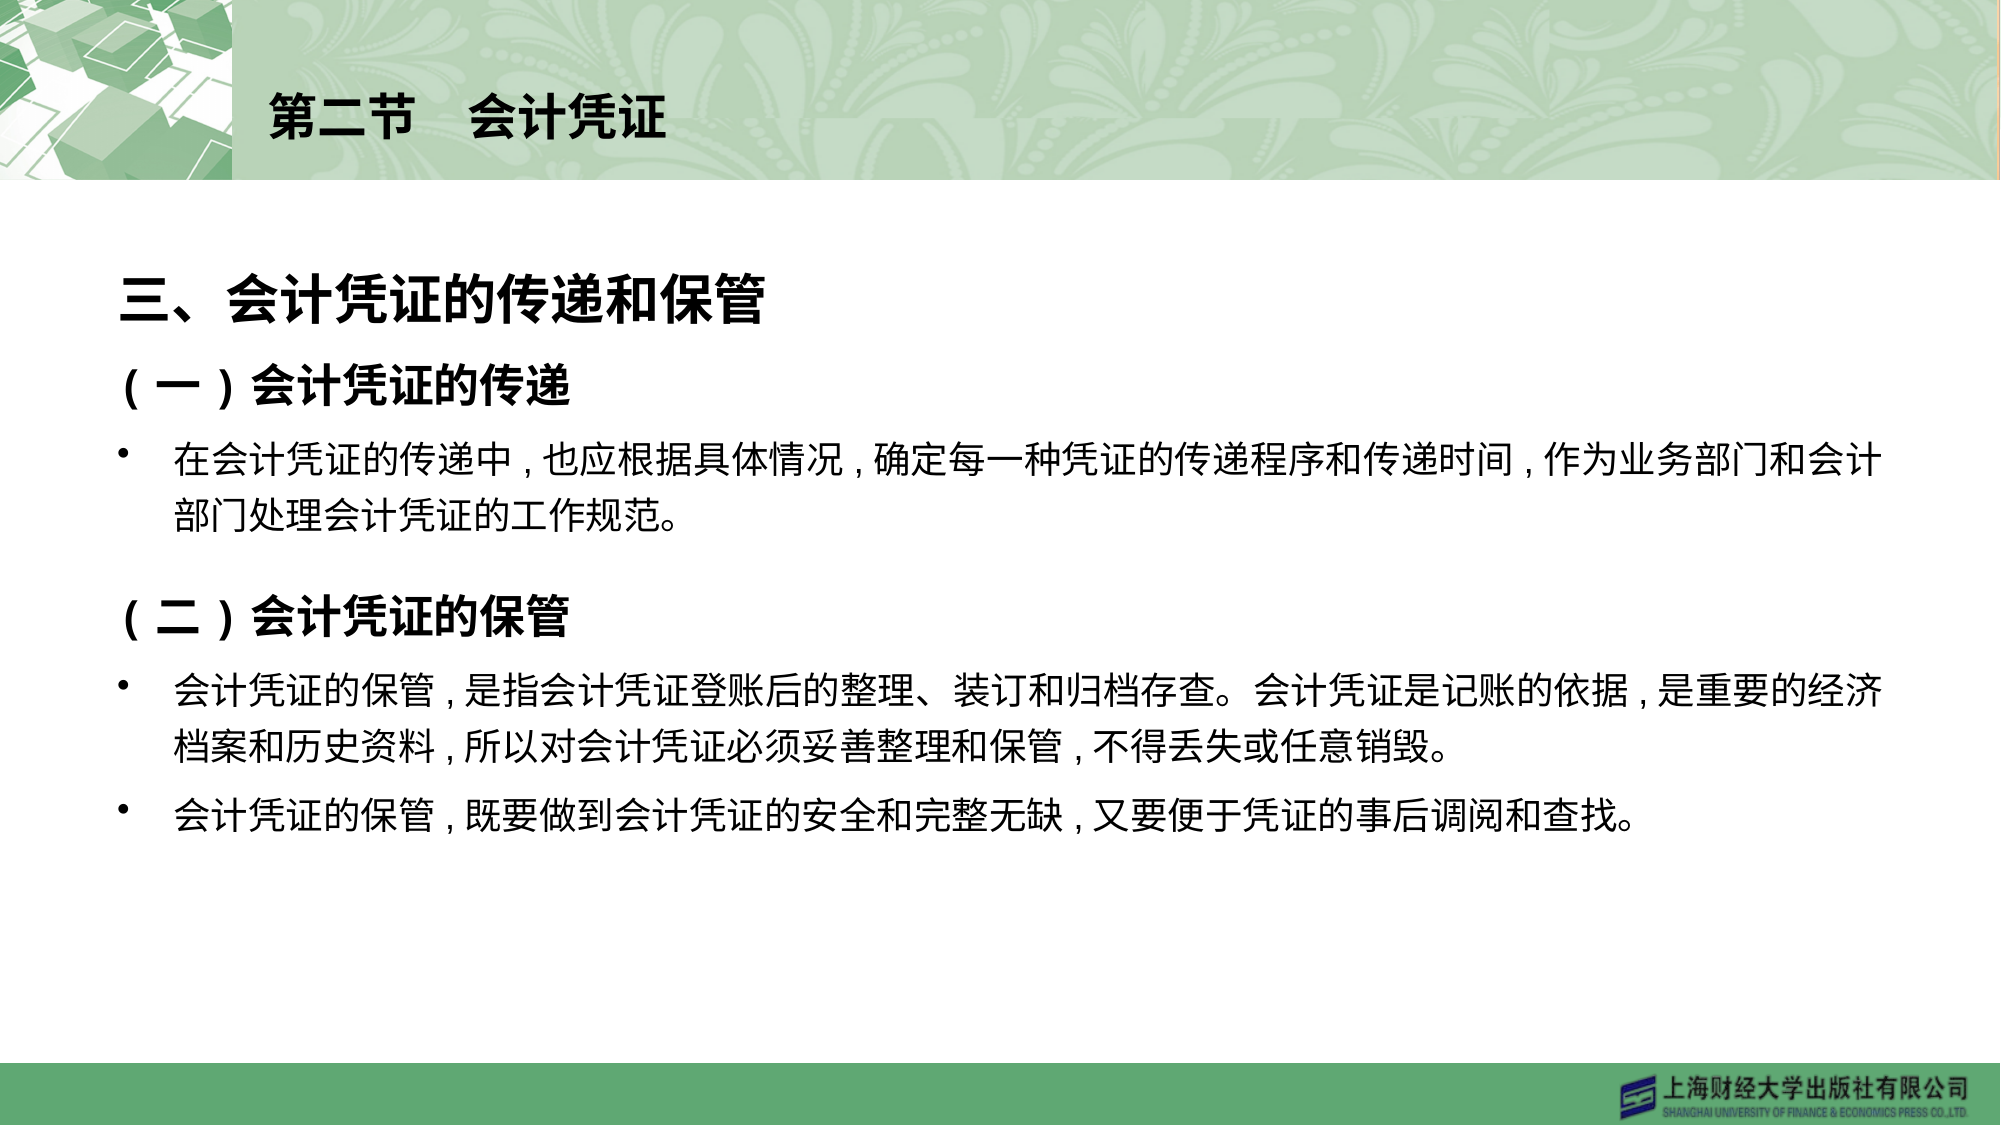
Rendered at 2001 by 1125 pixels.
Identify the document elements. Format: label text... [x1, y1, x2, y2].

picture [0, 0, 2001, 1125]
list 三、会计凭证的传递和保管 (一)会计凭证的传递 在会计凭证的传递中,也应根据具体情况,确定每一种凭证的传递程序和传递时间,作为业务部门和会计部门处理会计凭证的工作规范。 (二)会计凭证的保管 会计凭证的保管,是指会计凭证登账后的整理、装订和归档存查。会计凭证是记账的依据,是重要的经济档案和历史资料,所以对会计凭证必须妥善整理和保管,不得丢失或任意销毁。 会计凭证的保管,既要做到会计凭证的安全和完整无缺,又要便于凭证的事后调阅和查找。 [102, 241, 1898, 1065]
title 第二节 会计凭证 [252, 64, 1609, 168]
